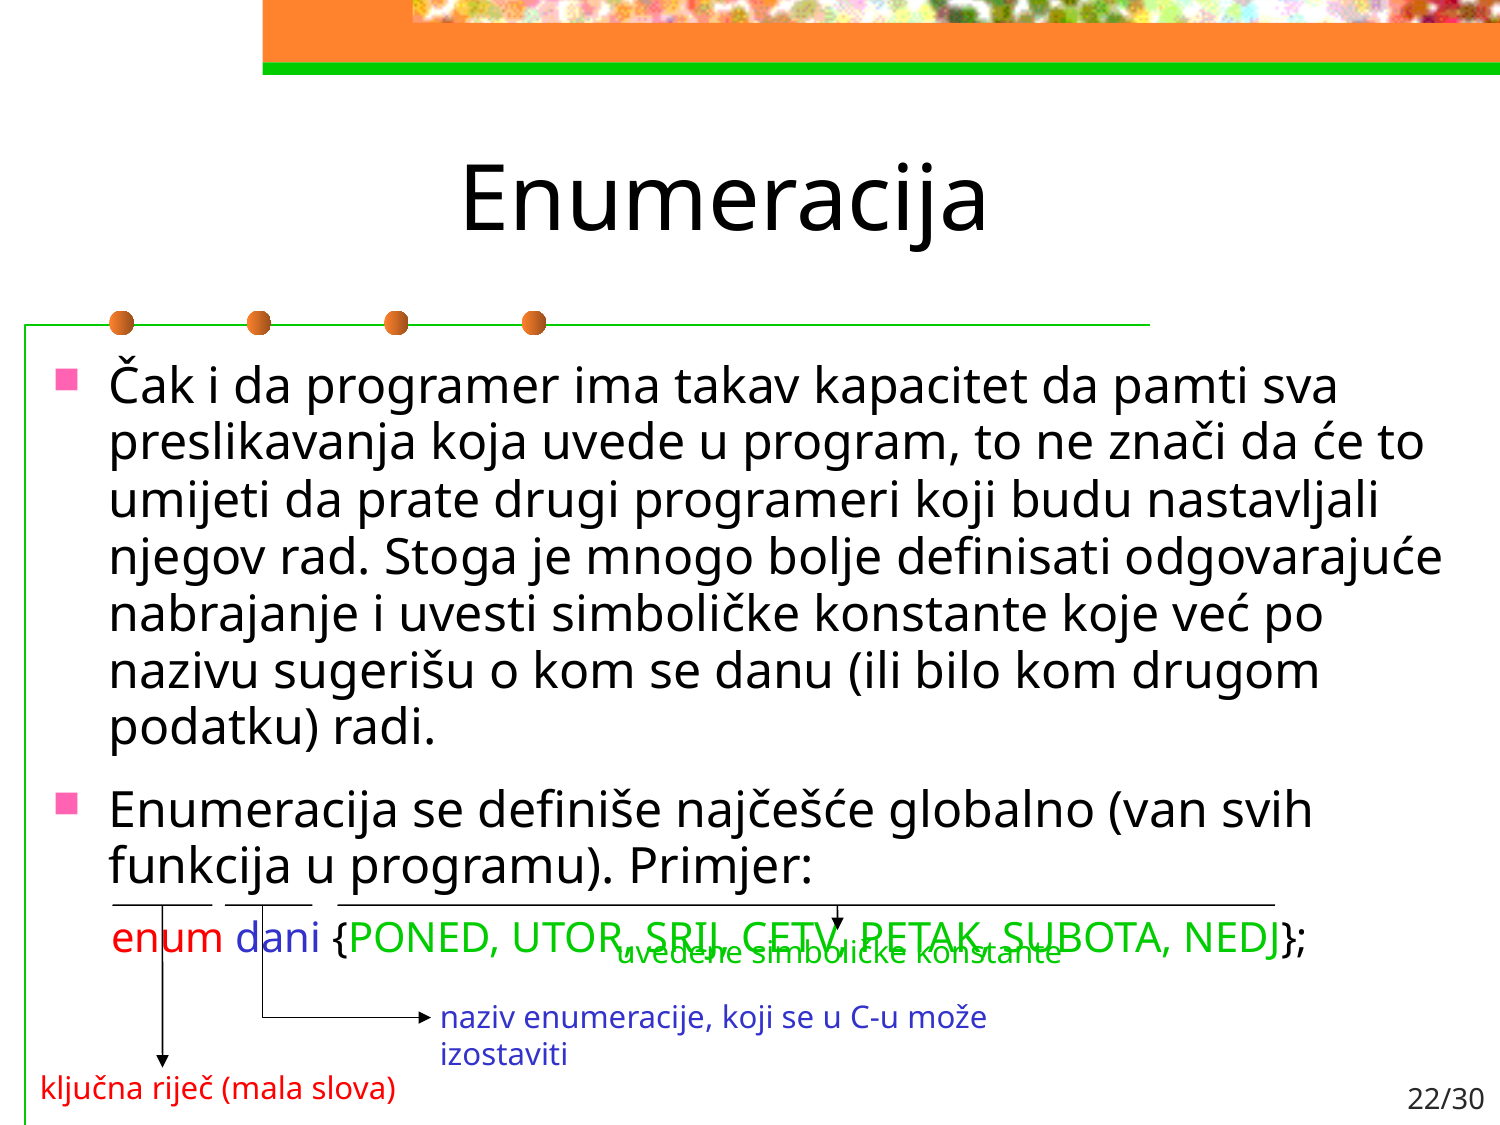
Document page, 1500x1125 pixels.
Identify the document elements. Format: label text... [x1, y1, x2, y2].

text_box uvedene simboličke konstante [598, 925, 1081, 978]
text_box naziv enumeracije, koji se u C-u može izostaviti [424, 989, 1117, 1080]
text_box [156, 905, 169, 1060]
text_box [831, 905, 844, 925]
text_box ključna riječ (mala slova) [25, 1060, 451, 1114]
picture [412, 0, 1500, 23]
text_box 22/30 [1374, 1072, 1500, 1123]
text_box [262, 905, 424, 1024]
list Čak i da programer ima takav kapacitet da pamti sva preslikavanja koja uvede u program, to ne znači da će to umijeti da prate drugi programeri koji budu nastavljali njegov rad. Stoga je mnogo bolje definisati odgovarajuće nabrajanje i uvesti simboličke konstante koje već po nazivu sugerišu o kom se danu (ili bilo kom drugom podatku) radi. Enumeracija se definiše najčešće globalno (van svih funkcija u programu). Primjer: enum dani {PONED, UTOR, SRIJ, CETV, PETAK, SUBOTA, NEDJ}; [37, 350, 1463, 1025]
title Enumeracija [87, 99, 1363, 288]
